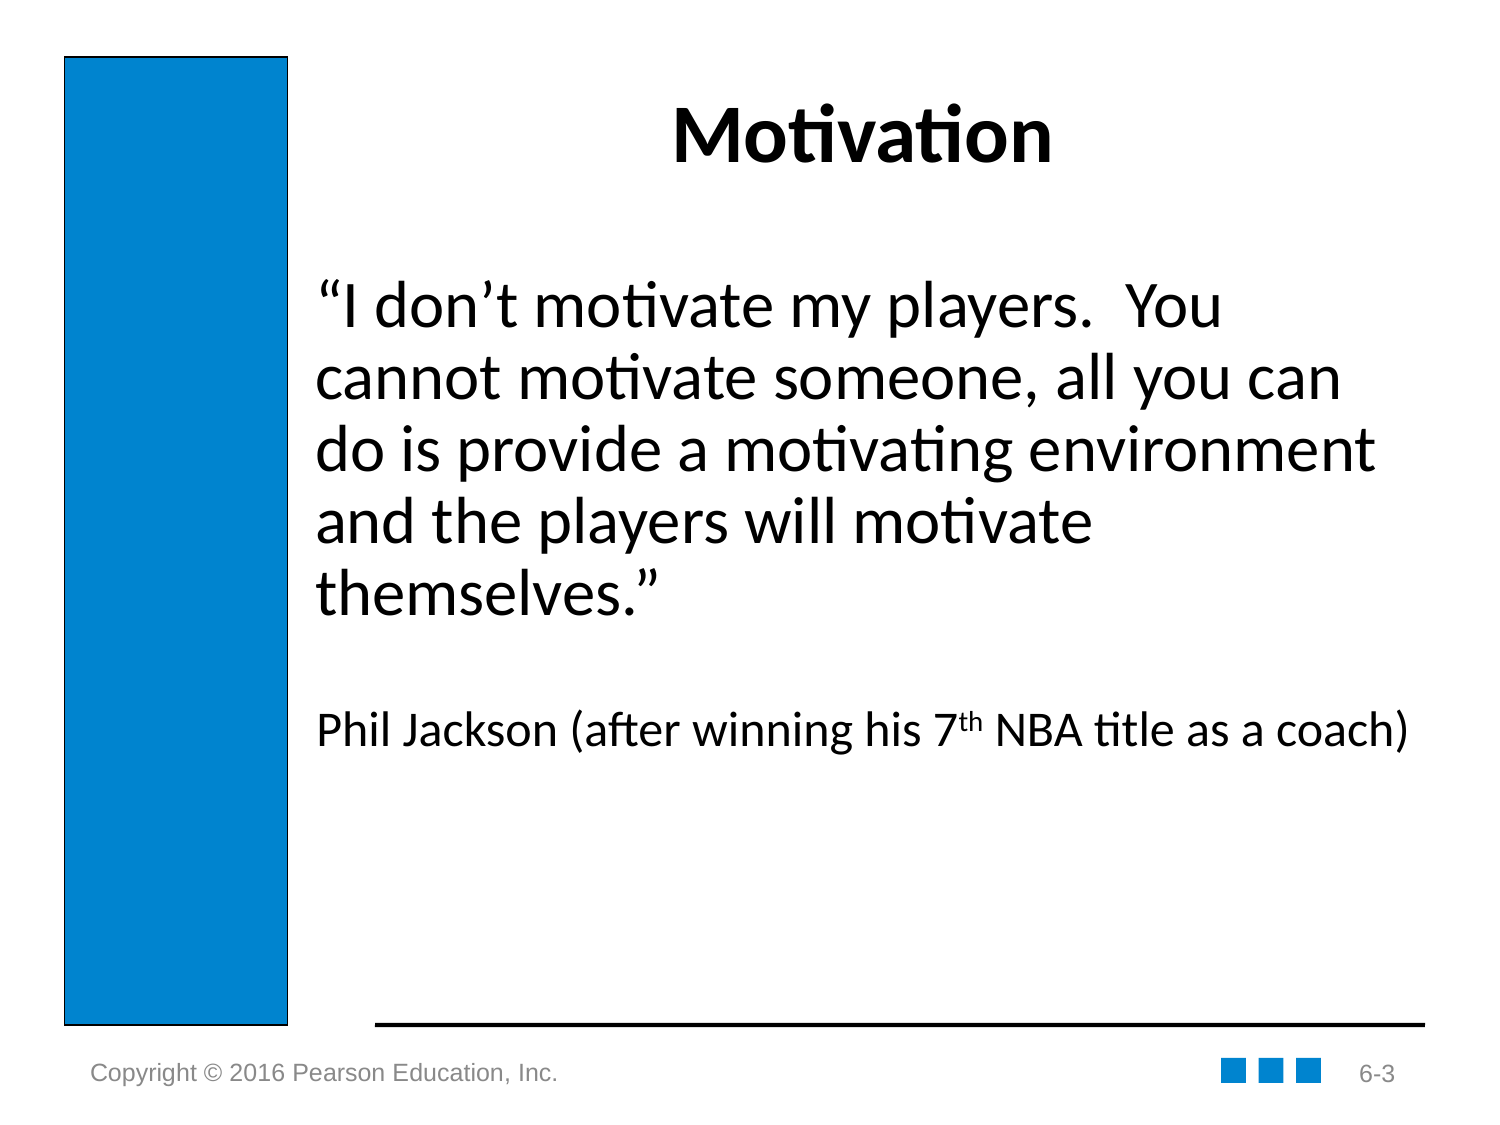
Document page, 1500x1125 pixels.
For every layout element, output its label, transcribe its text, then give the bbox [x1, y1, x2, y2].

text_box [1296, 1057, 1321, 1083]
title Motivation [300, 50, 1425, 208]
list “I don’t motivate my players. You cannot motivate someone, all you can do is provide a motivating environment and the players will motivate themselves.” Phil Jackson (after winning his 7th NBA title as a coach) [300, 262, 1425, 950]
text_box Copyright © 2016 Pearson Education, Inc. [75, 1055, 625, 1088]
text_box [1258, 1057, 1284, 1083]
text_box [64, 56, 288, 1025]
text_box 6-3 [1333, 1050, 1421, 1095]
text_box [1221, 1057, 1246, 1083]
